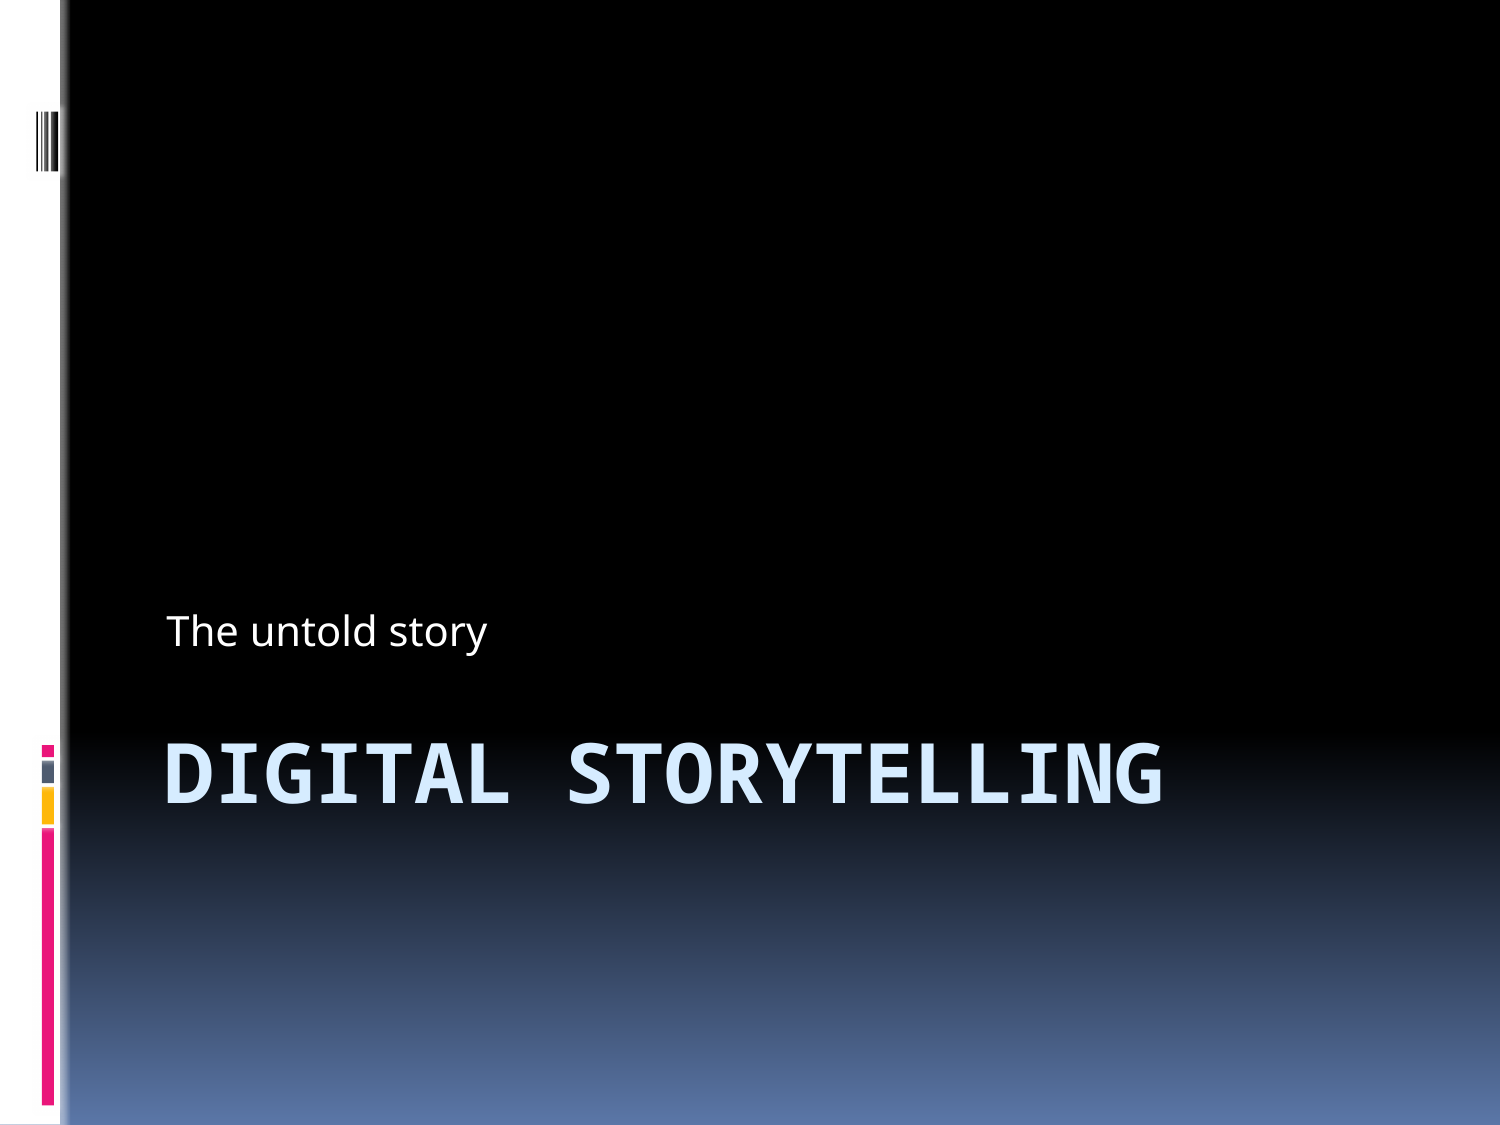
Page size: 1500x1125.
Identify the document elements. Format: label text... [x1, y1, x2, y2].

subtitle The untold story [150, 464, 1425, 713]
title Digital Storytelling [150, 713, 1425, 1037]
